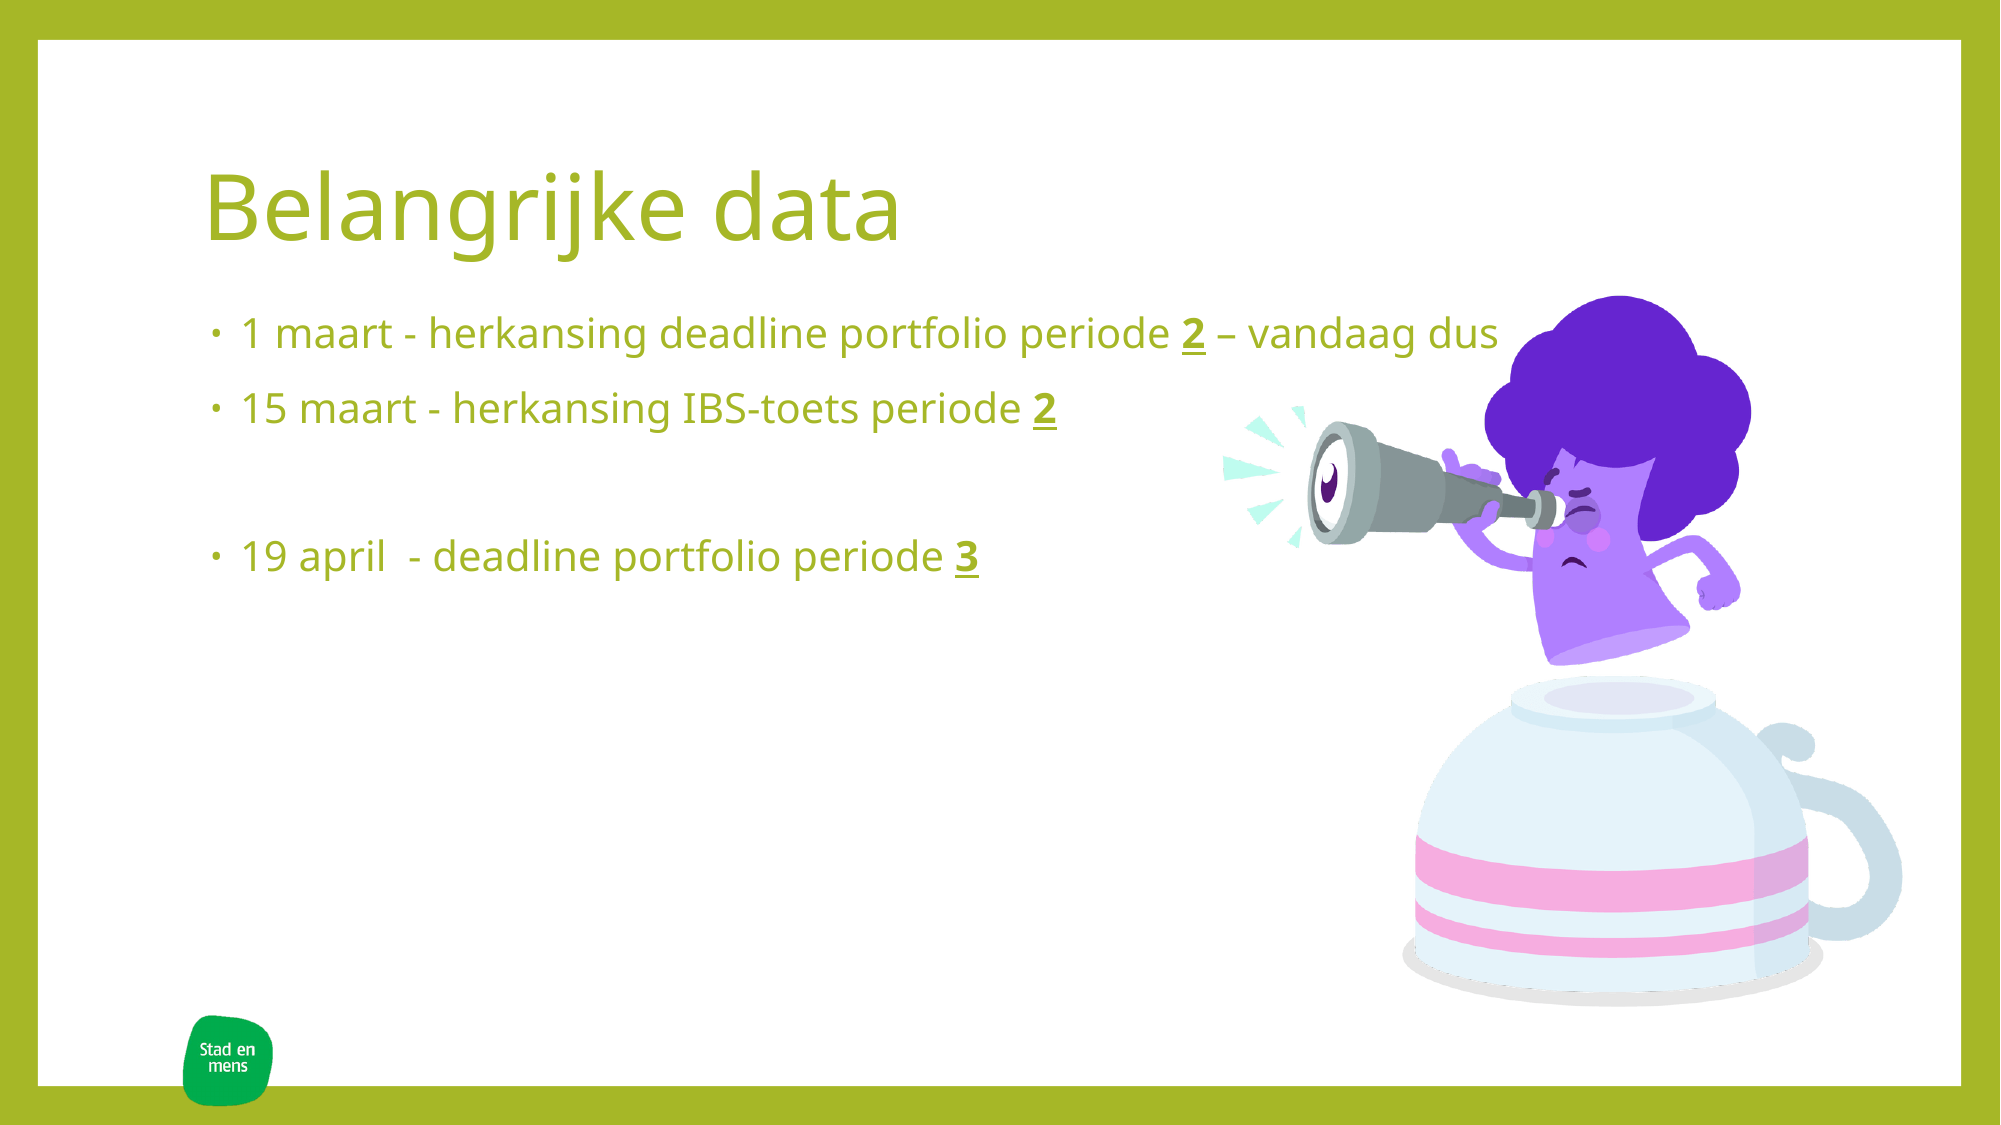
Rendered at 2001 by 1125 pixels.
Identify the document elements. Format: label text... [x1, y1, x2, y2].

picture [1190, 274, 1942, 1026]
title Belangrijke data [187, 99, 1808, 305]
list 1 maart - herkansing deadline portfolio periode 2 – vandaag dus 15 maart - herkansing IBS-toets periode 2 19 april - deadline portfolio periode 3 [187, 305, 1808, 1056]
picture [179, 1013, 273, 1110]
